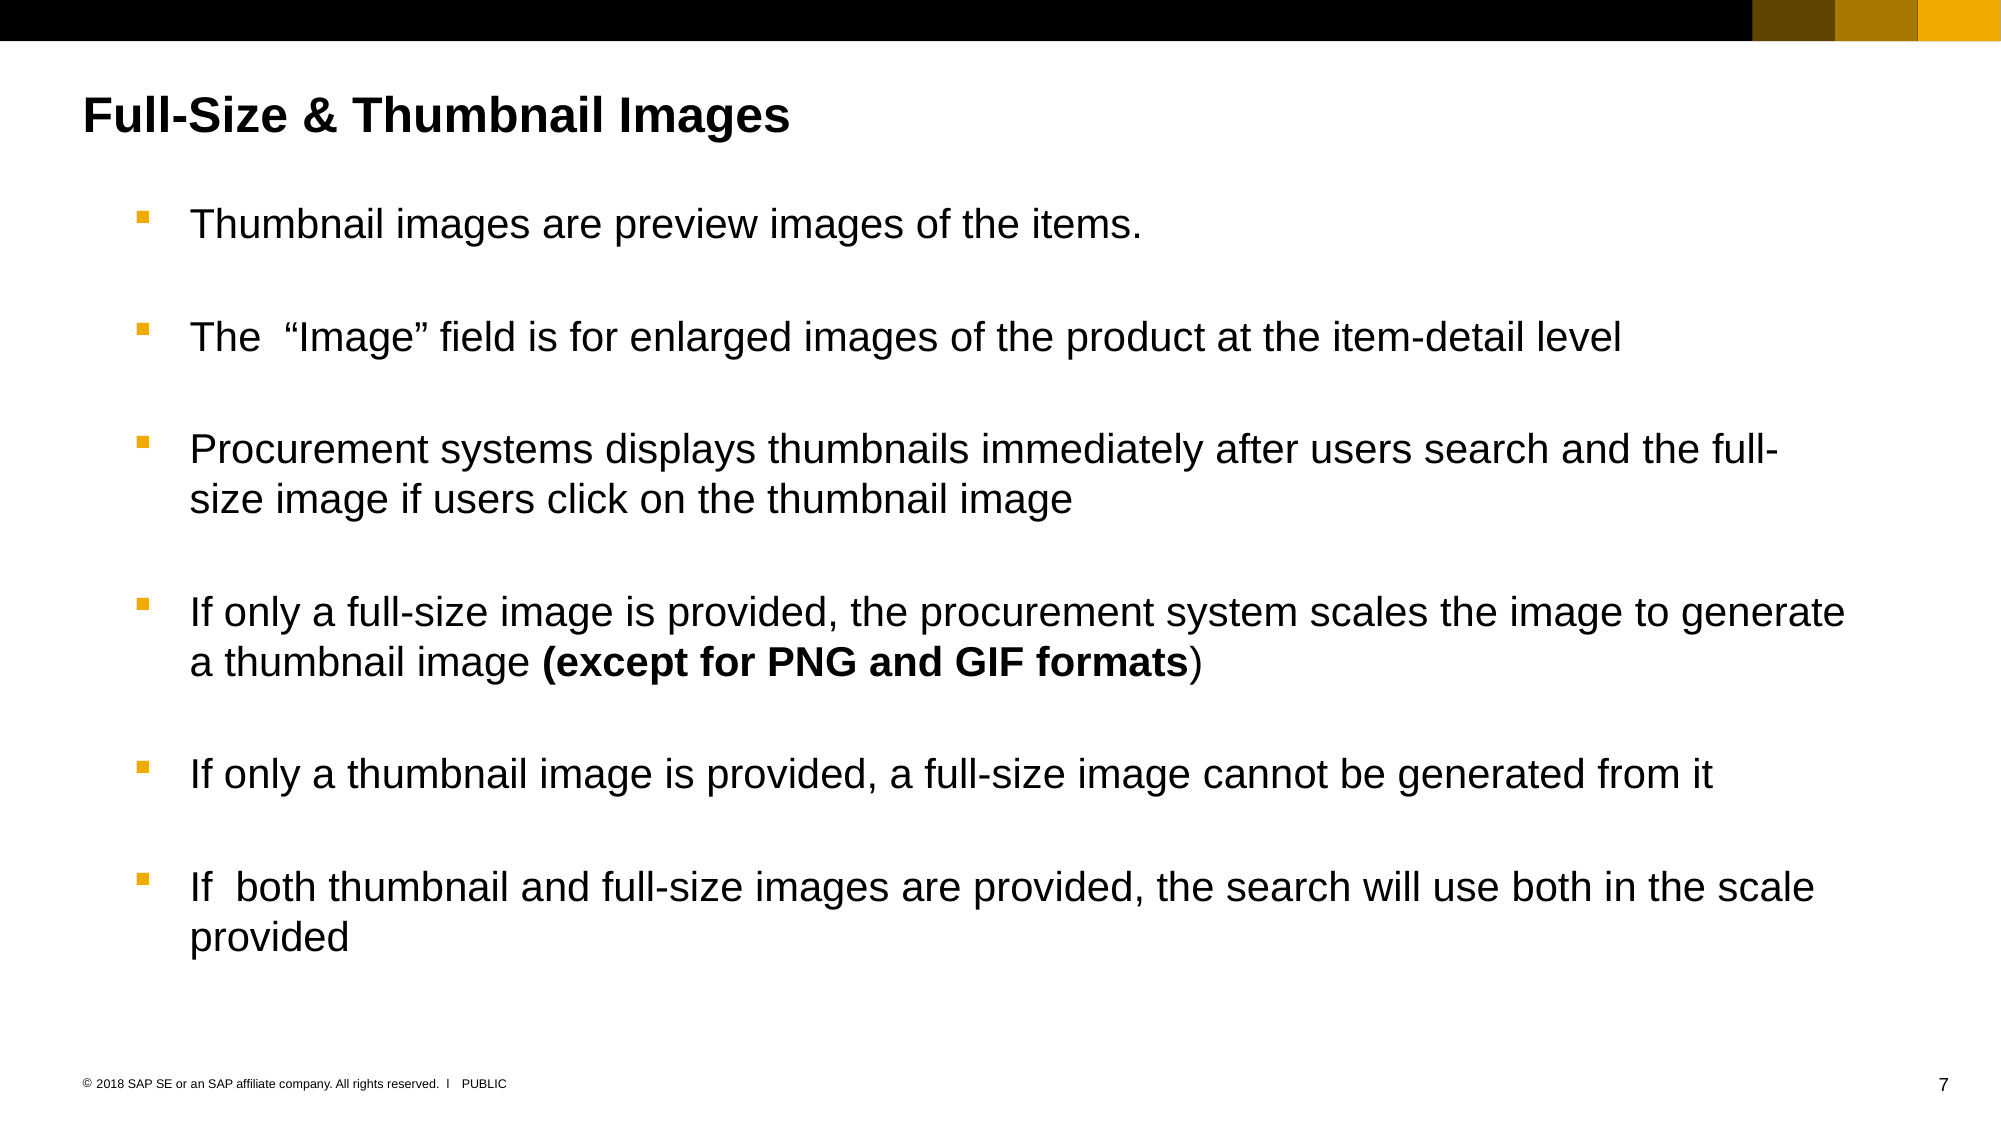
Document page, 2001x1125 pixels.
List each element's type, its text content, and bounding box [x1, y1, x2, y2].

title Full-Size & Thumbnail Images [82, 82, 1918, 144]
text_box Thumbnail images are preview images of the items. The “Image” field is for enlarged images of the product at the item-detail level Procurement systems displays thumbnails immediately after users search and the full-size image if users click on the thumbnail image If only a full-size image is provided, the procurement system scales the image to generate a thumbnail image (except for PNG and GIF formats) If only a thumbnail image is provided, a full-size image cannot be generated from it If both thumbnail and full-size images are provided, the search will use both in the scale provided [133, 197, 1854, 1034]
